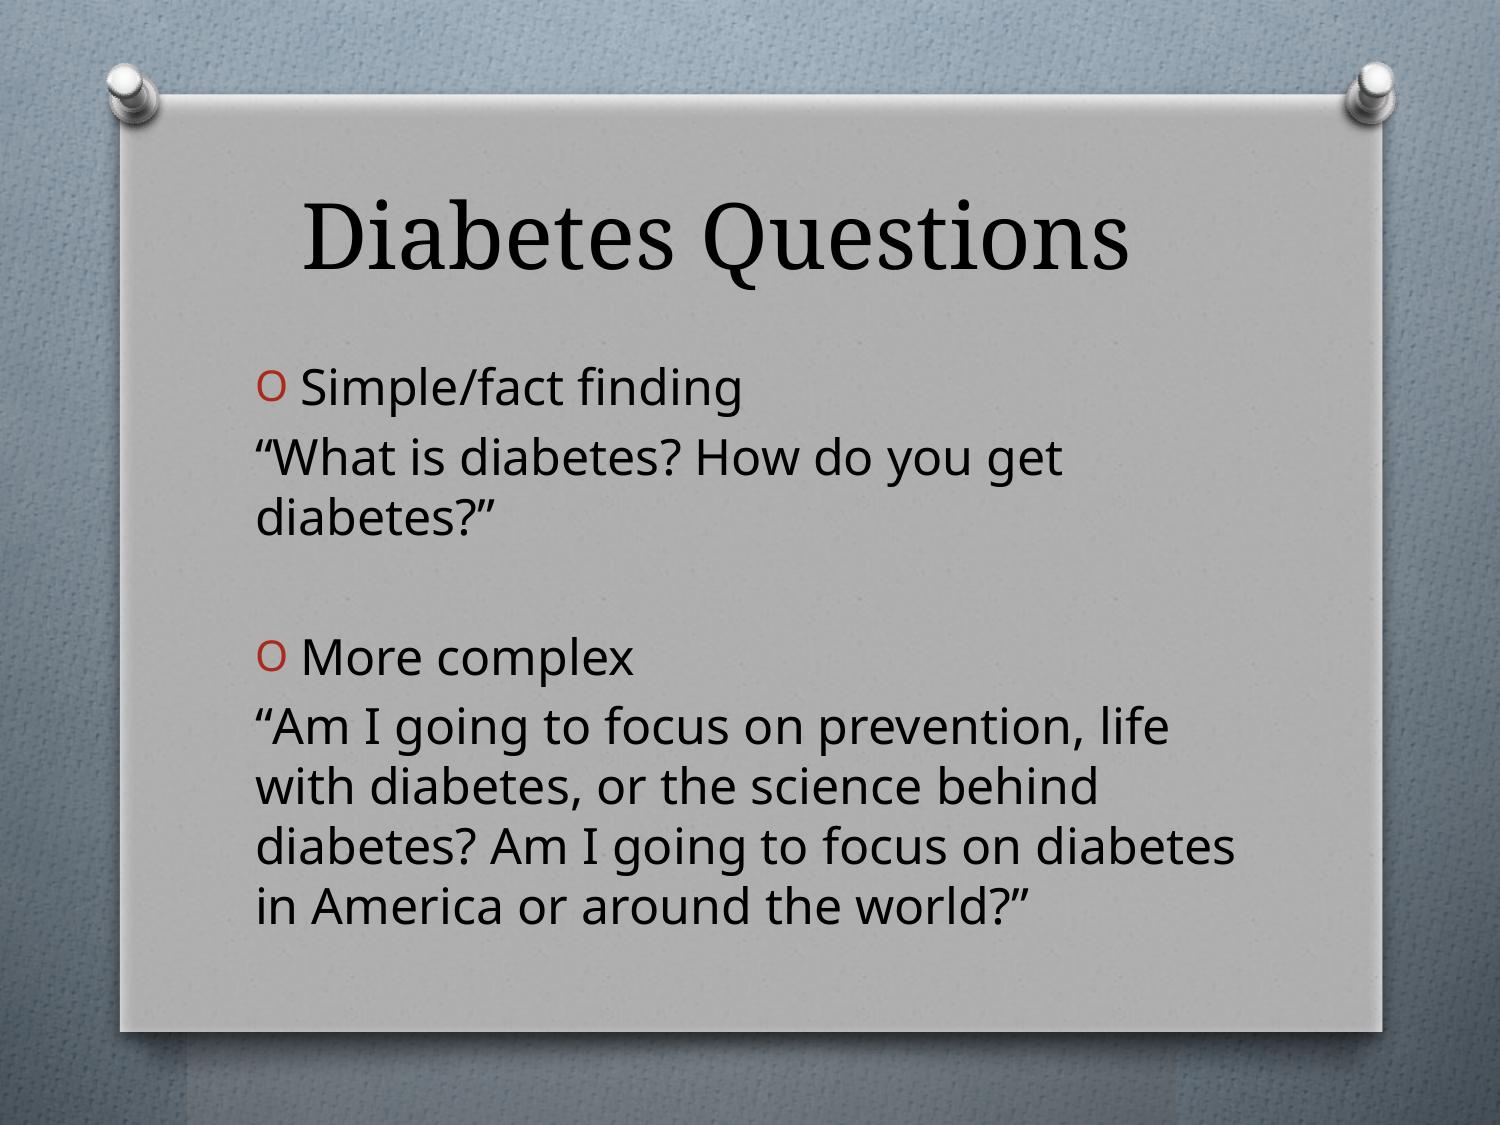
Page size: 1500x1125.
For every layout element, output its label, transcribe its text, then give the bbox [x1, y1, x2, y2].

picture [1317, 35, 1439, 156]
list Simple/fact finding “What is diabetes? How do you get diabetes?” More complex “Am I going to focus on prevention, life with diabetes, or the science behind diabetes? Am I going to focus on diabetes in America or around the world?” [240, 347, 1257, 939]
title Diabetes Questions [179, 134, 1323, 332]
picture [75, 29, 198, 153]
